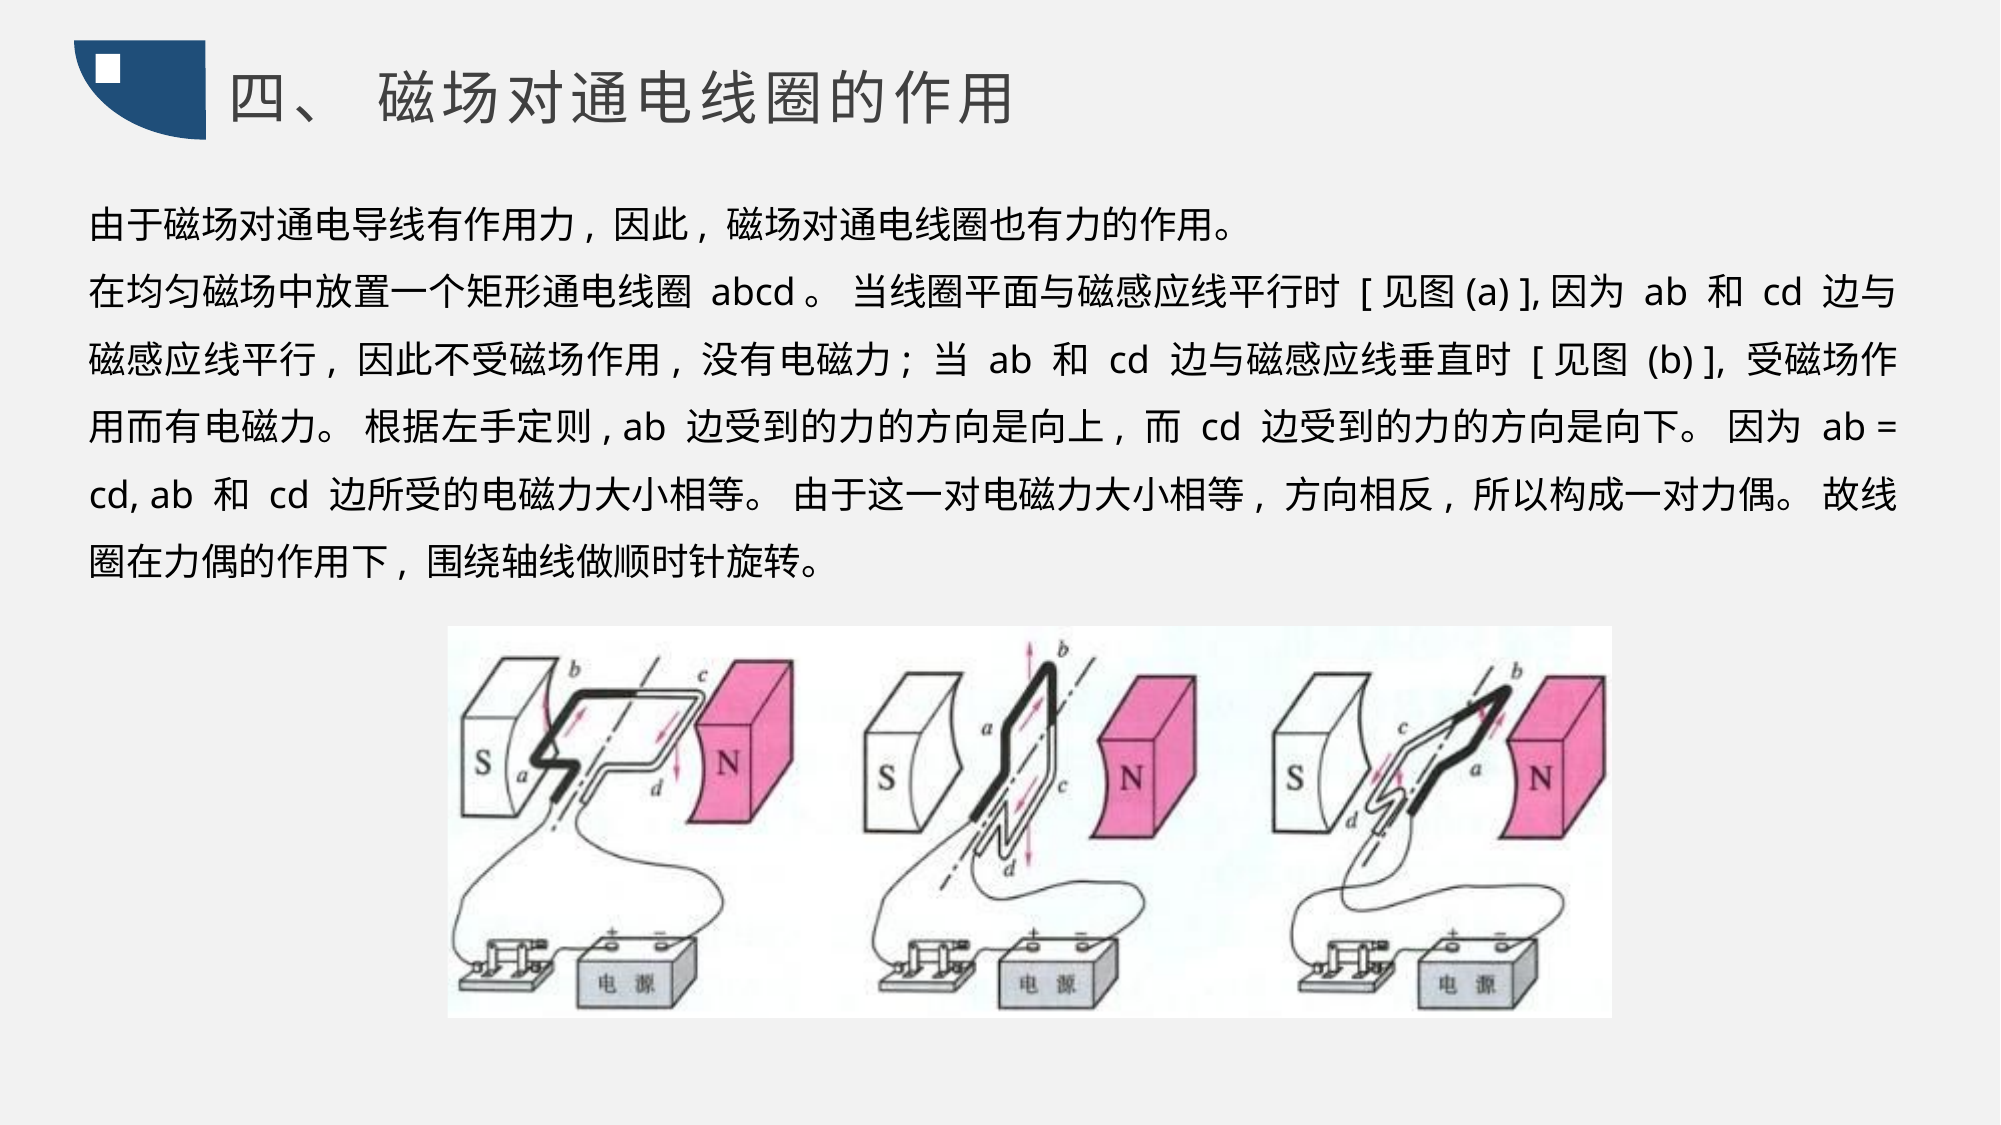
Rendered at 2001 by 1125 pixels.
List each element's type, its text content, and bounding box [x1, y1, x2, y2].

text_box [74, 0, 1070, 140]
text_box 由于磁场对通电导线有作用力, 因此, 磁场对通电线圈也有力的作用。 在均匀磁场中放置一个矩形通电线圈 abcd。 当线圈平面与磁感应线平行时 [见图(a) ],因为 ab 和 cd 边与磁感应线平行, 因此不受磁场作用, 没有电磁力; 当 ab 和 cd 边与磁感应线垂直时 [见图 (b) ], 受磁场作用而有电磁力。 根据左手定则, ab 边受到的力的方向是向上, 而 cd 边受到的力的方向是向下。 因为 ab = cd, ab 和 cd 边所受的电磁力大小相等。 由于这一对电磁力大小相等, 方向相反, 所以构成一对力偶。 故线圈在力偶的作用下, 围绕轴线做顺时针旋转。 [74, 170, 1913, 591]
picture [447, 626, 1612, 1018]
